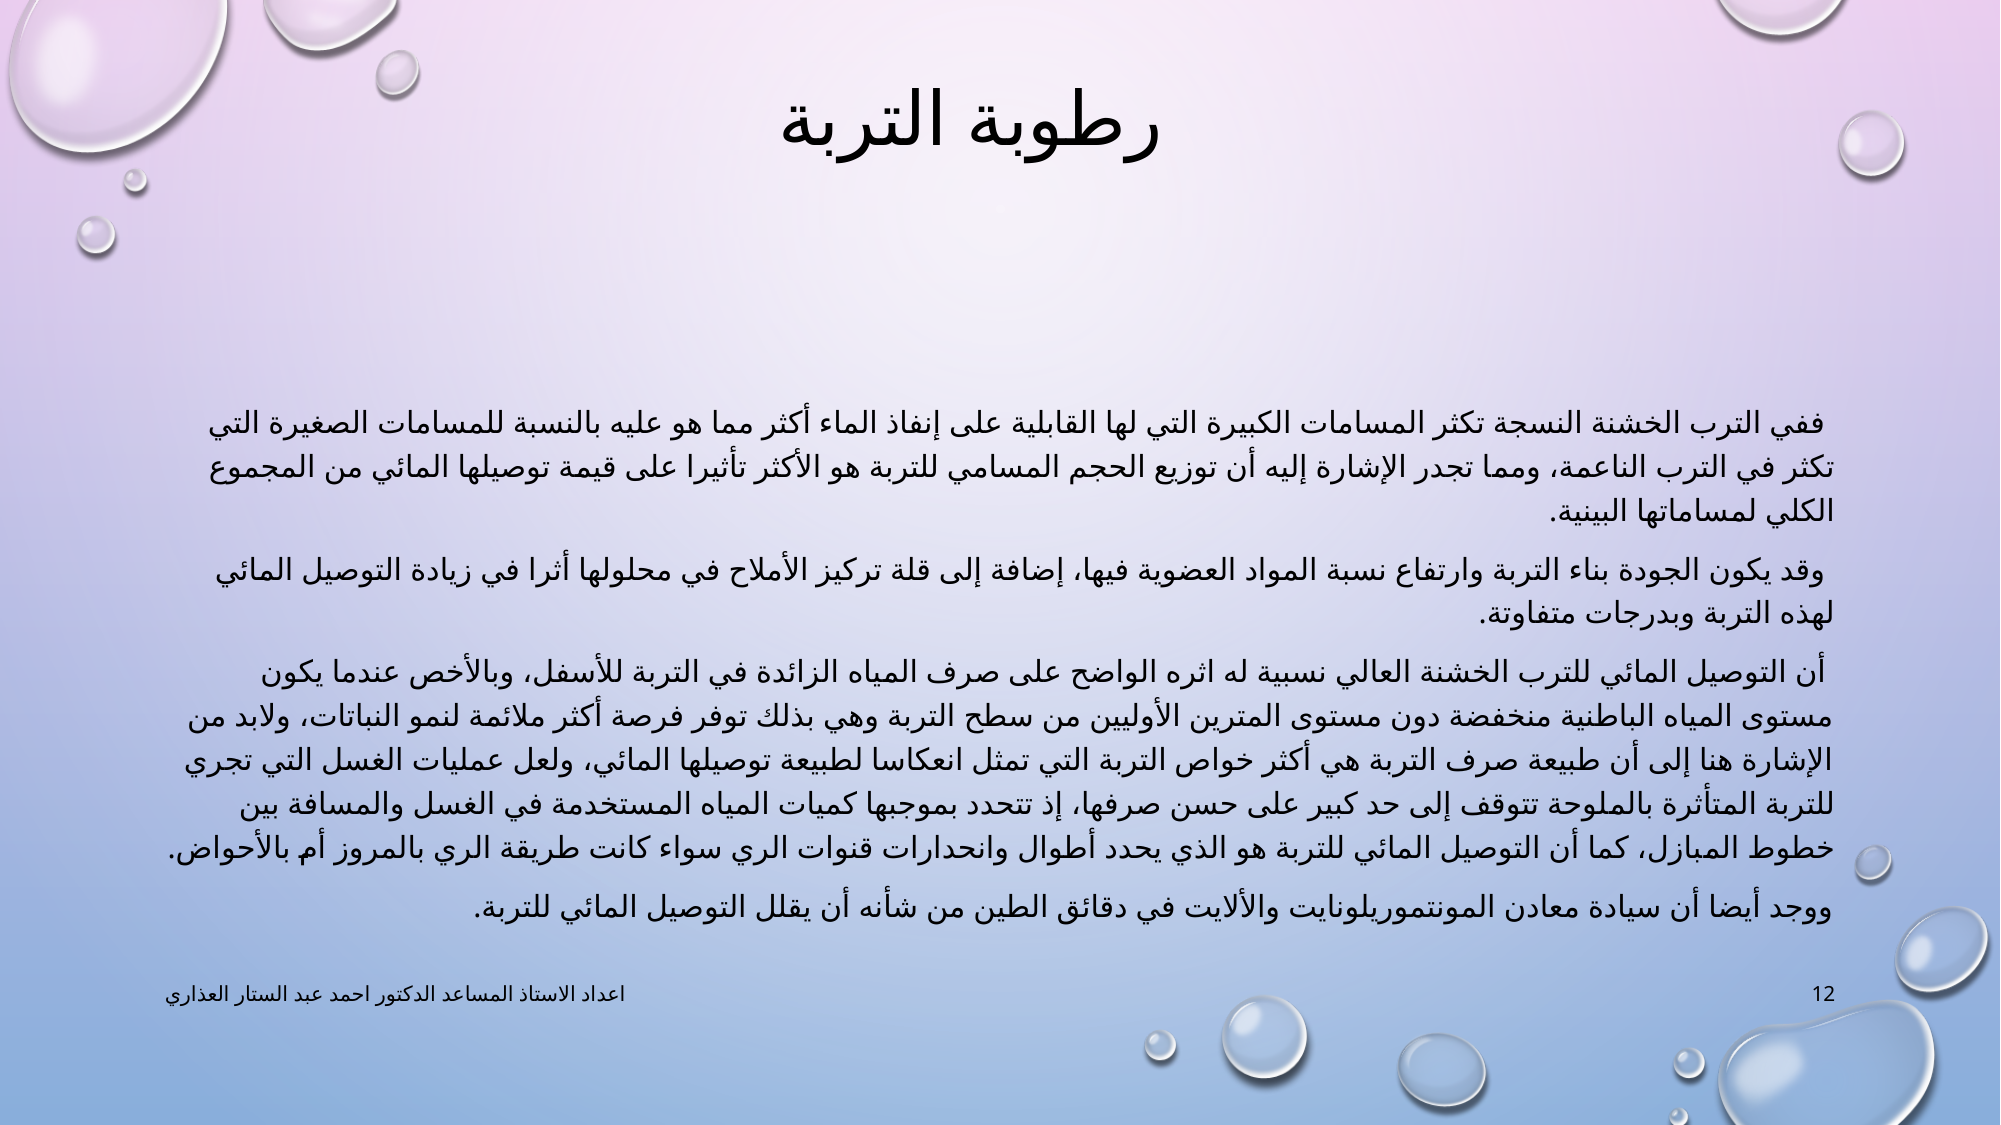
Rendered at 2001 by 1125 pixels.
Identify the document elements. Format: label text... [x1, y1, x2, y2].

footer اعداد الاستاذ المساعد الدكتور احمد عبد الستار العذاري [149, 965, 1245, 1025]
slide_number 12 [1724, 965, 1851, 1025]
list ففي الترب الخشنة النسجة تكثر المسامات الكبيرة التي لها القابلية على إنفاذ الماء أكثر مما هو عليه بالنسبة للمسامات الصغيرة التي تكثر في الترب الناعمة، ومما تجدر الإشارة إليه أن توزيع الحجم المسامي للتربة هو الأكثر تأثيرا على قيمة توصيلها المائي من المجموع الكلي لمساماتها البينية. وقد يكون الجودة بناء التربة وارتفاع نسبة المواد العضوية فيها، إضافة إلى قلة تركيز الأملاح في محلولها أثرا في زيادة التوصيل المائي لهذه التربة وبدرجات متفاوتة. أن التوصيل المائي للترب الخشنة العالي نسبية له اثره الواضح على صرف المياه الزائدة في التربة للأسفل، وبالأخص عندما يكون مستوى المياه الباطنية منخفضة دون مستوى المترين الأوليين من سطح التربة وهي بذلك توفر فرصة أكثر ملائمة لنمو النباتات، ولابد من الإشارة هنا إلى أن طبيعة صرف التربة هي أكثر خواص التربة التي تمثل انعكاسا لطبيعة توصيلها المائي، ولعل عمليات الغسل التي تجري للتربة المتأثرة بالملوحة تتوقف إلى حد كبير على حسن صرفها، إذ تتحدد بموجبها كميات المياه المستخدمة في الغسل والمسافة بین خطوط المبازل، كما أن التوصيل المائي للتربة هو الذي يحدد أطوال وانحدارات قنوات الري سواء كانت طريقة الري بالمروز أم بالأحواض. ووجد أيضا أن سيادة معادن المونتموریلونایت والألايت في دقائق الطين من شأنه أن يقلل التوصيل المائي للتربة. [149, 388, 1850, 950]
picture [0, 0, 2000, 1125]
title رطوبة التربة [760, 59, 1181, 183]
